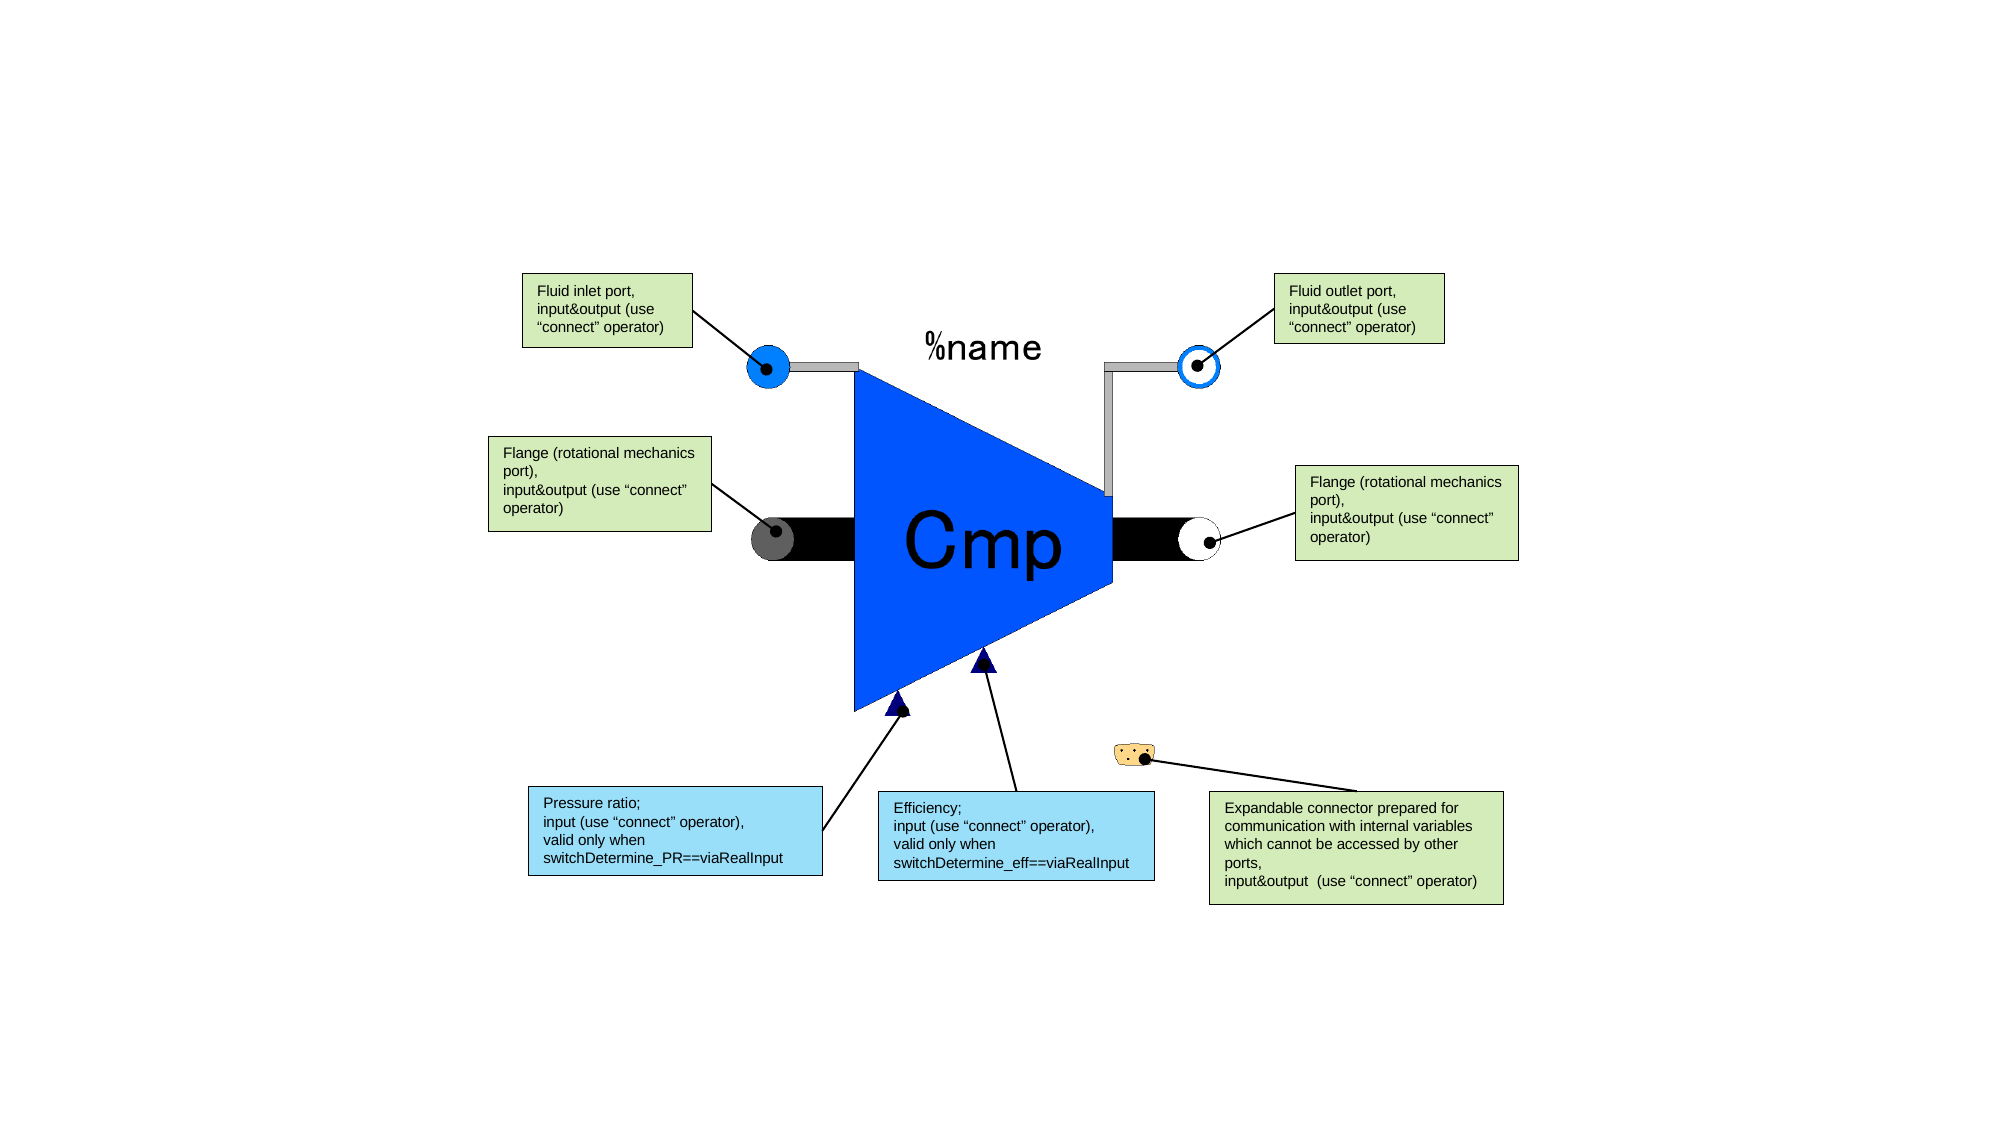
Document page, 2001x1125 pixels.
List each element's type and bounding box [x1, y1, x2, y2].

text_box [488, 273, 1519, 905]
